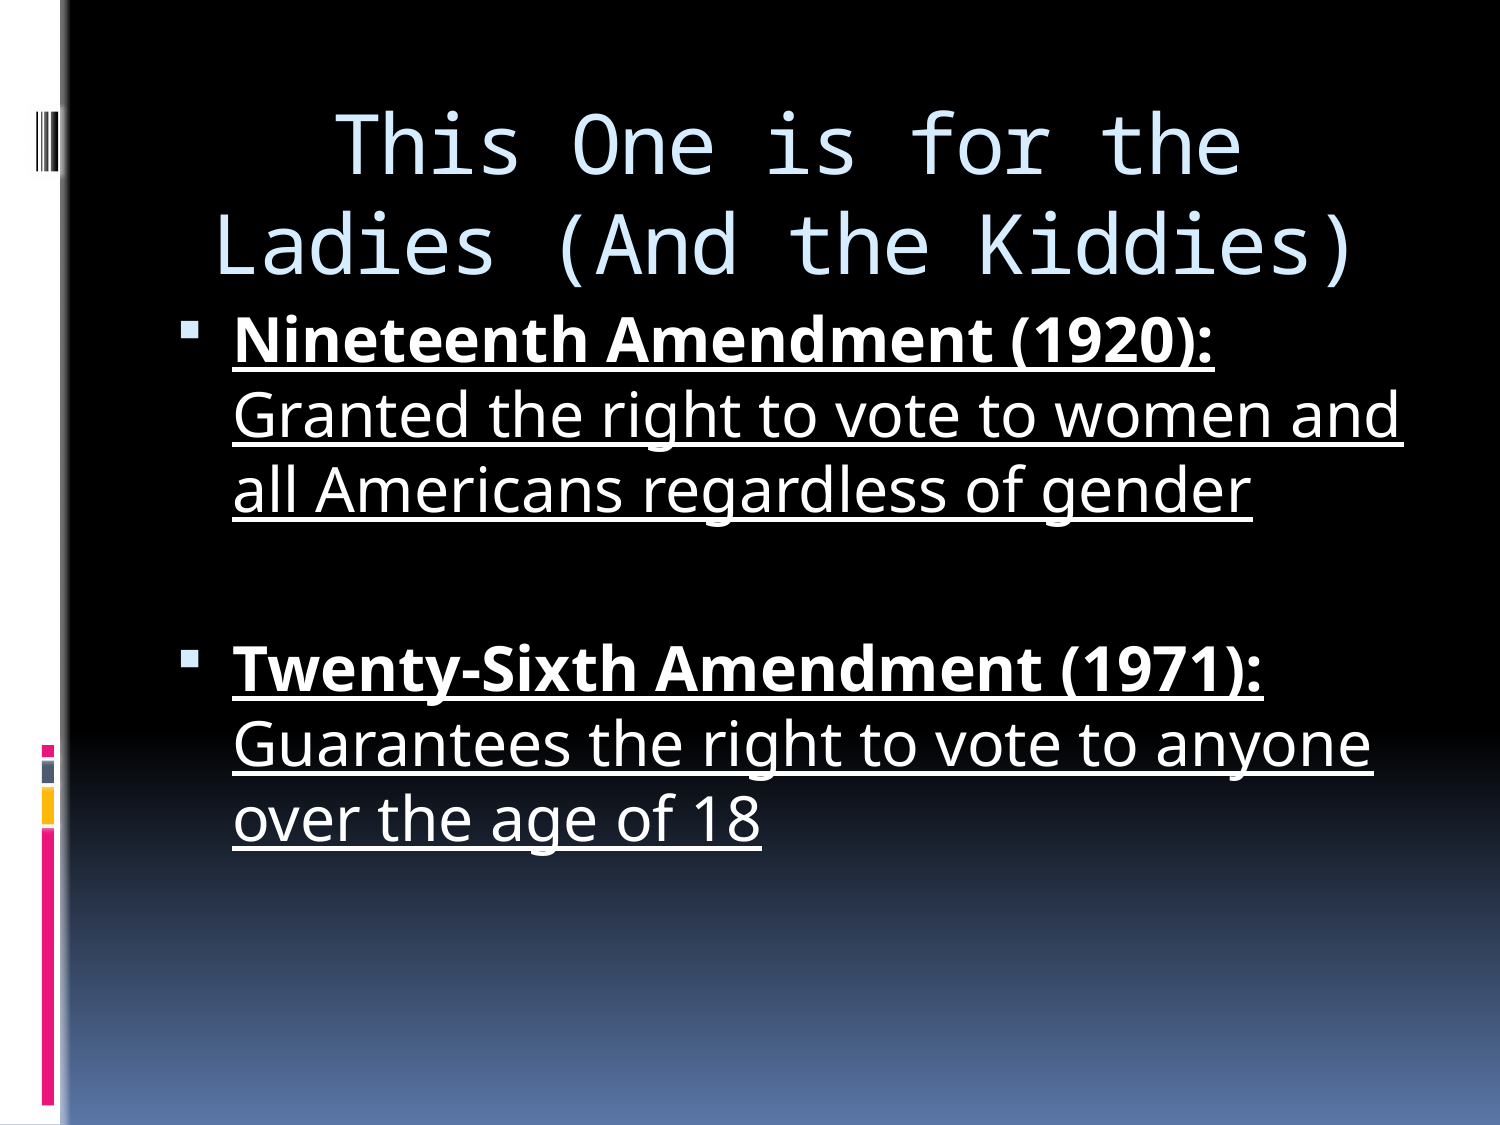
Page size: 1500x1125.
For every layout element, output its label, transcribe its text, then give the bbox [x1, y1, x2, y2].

title This One is for the Ladies (And the Kiddies) [150, 83, 1425, 234]
list Nineteenth Amendment (1920): Granted the right to vote to women and all Americans regardless of gender Twenty-Sixth Amendment (1971): Guarantees the right to vote to anyone over the age of 18 [150, 292, 1425, 1043]
